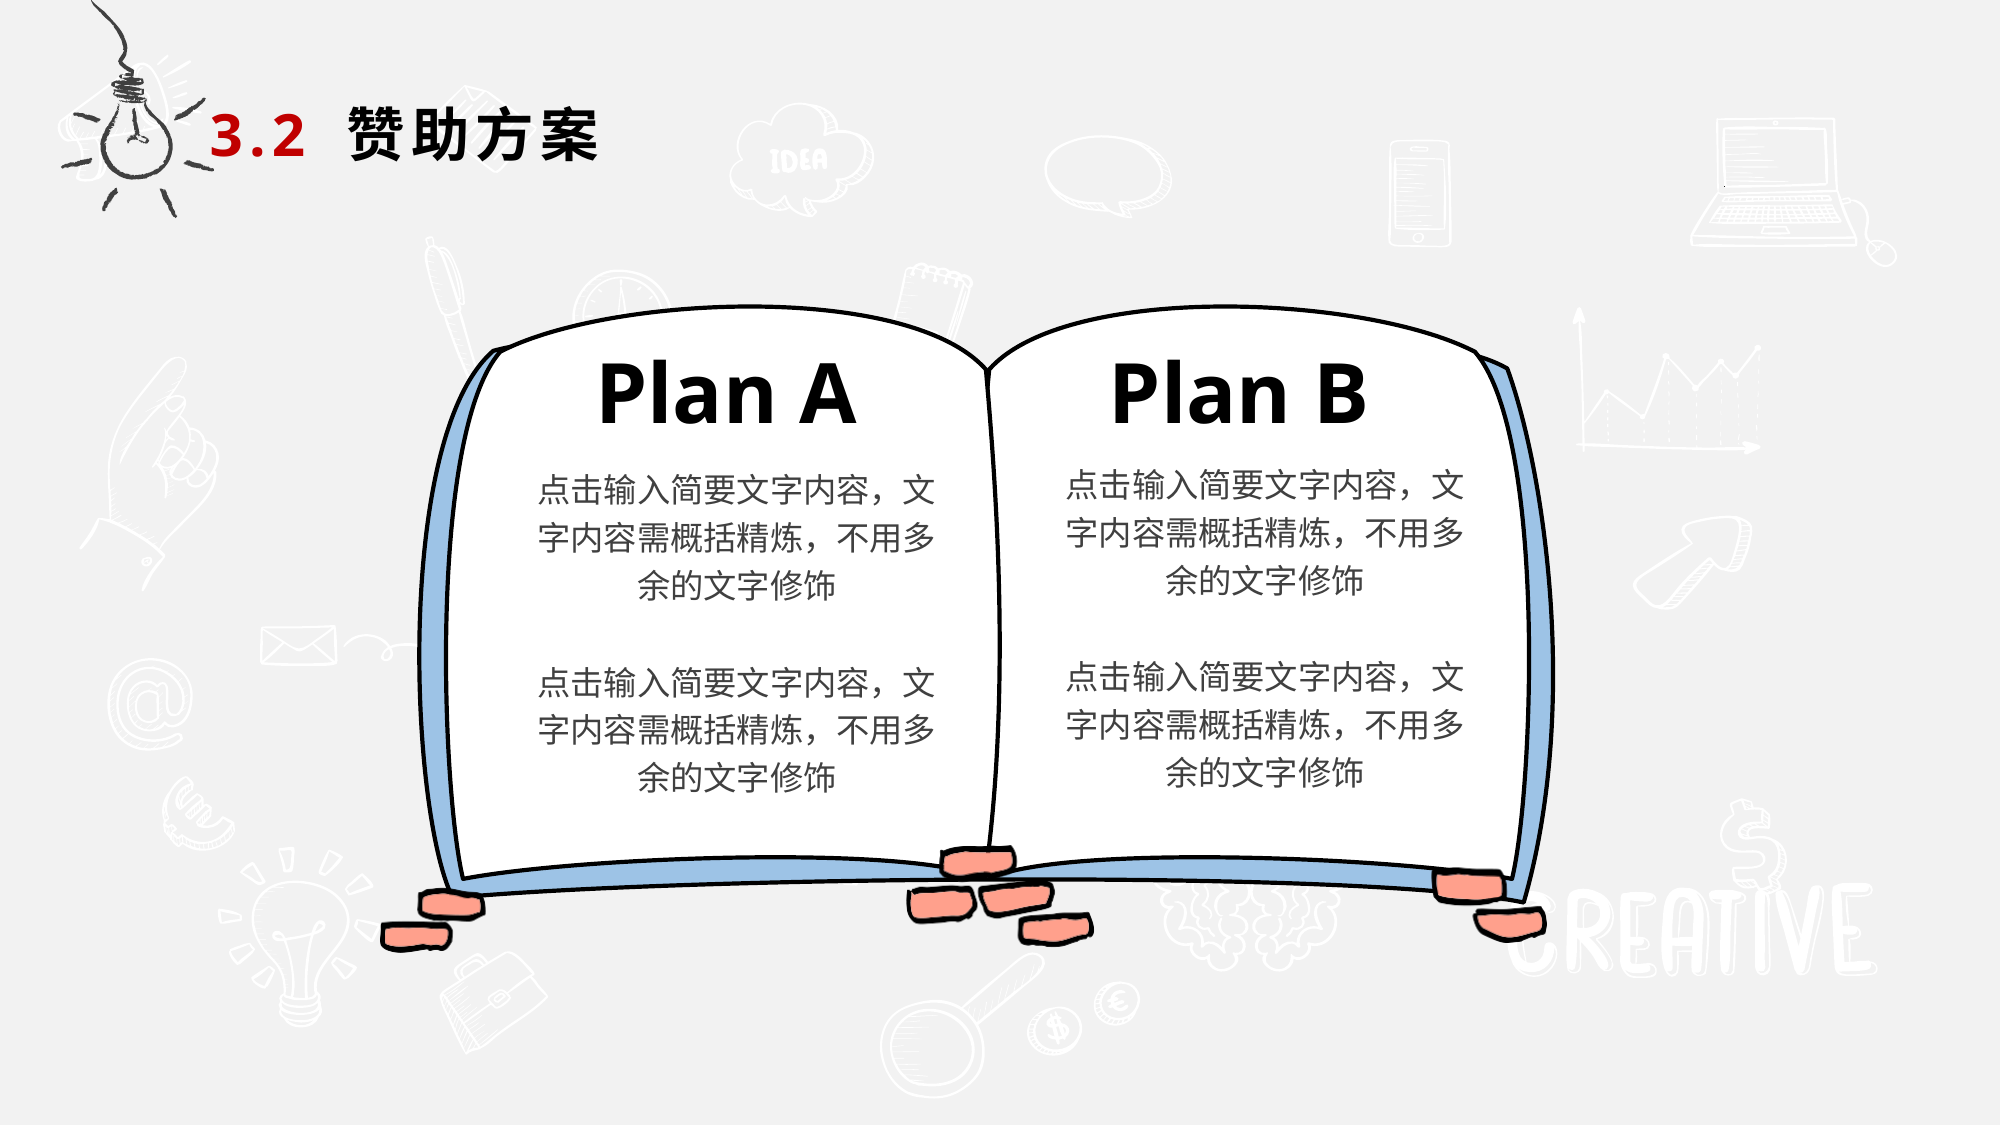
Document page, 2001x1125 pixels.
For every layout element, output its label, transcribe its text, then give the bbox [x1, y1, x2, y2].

text_box 3.2 赞助方案 [194, 91, 614, 176]
picture [1419, 845, 1556, 953]
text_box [419, 306, 1553, 903]
picture [901, 845, 1095, 953]
picture [380, 881, 493, 953]
